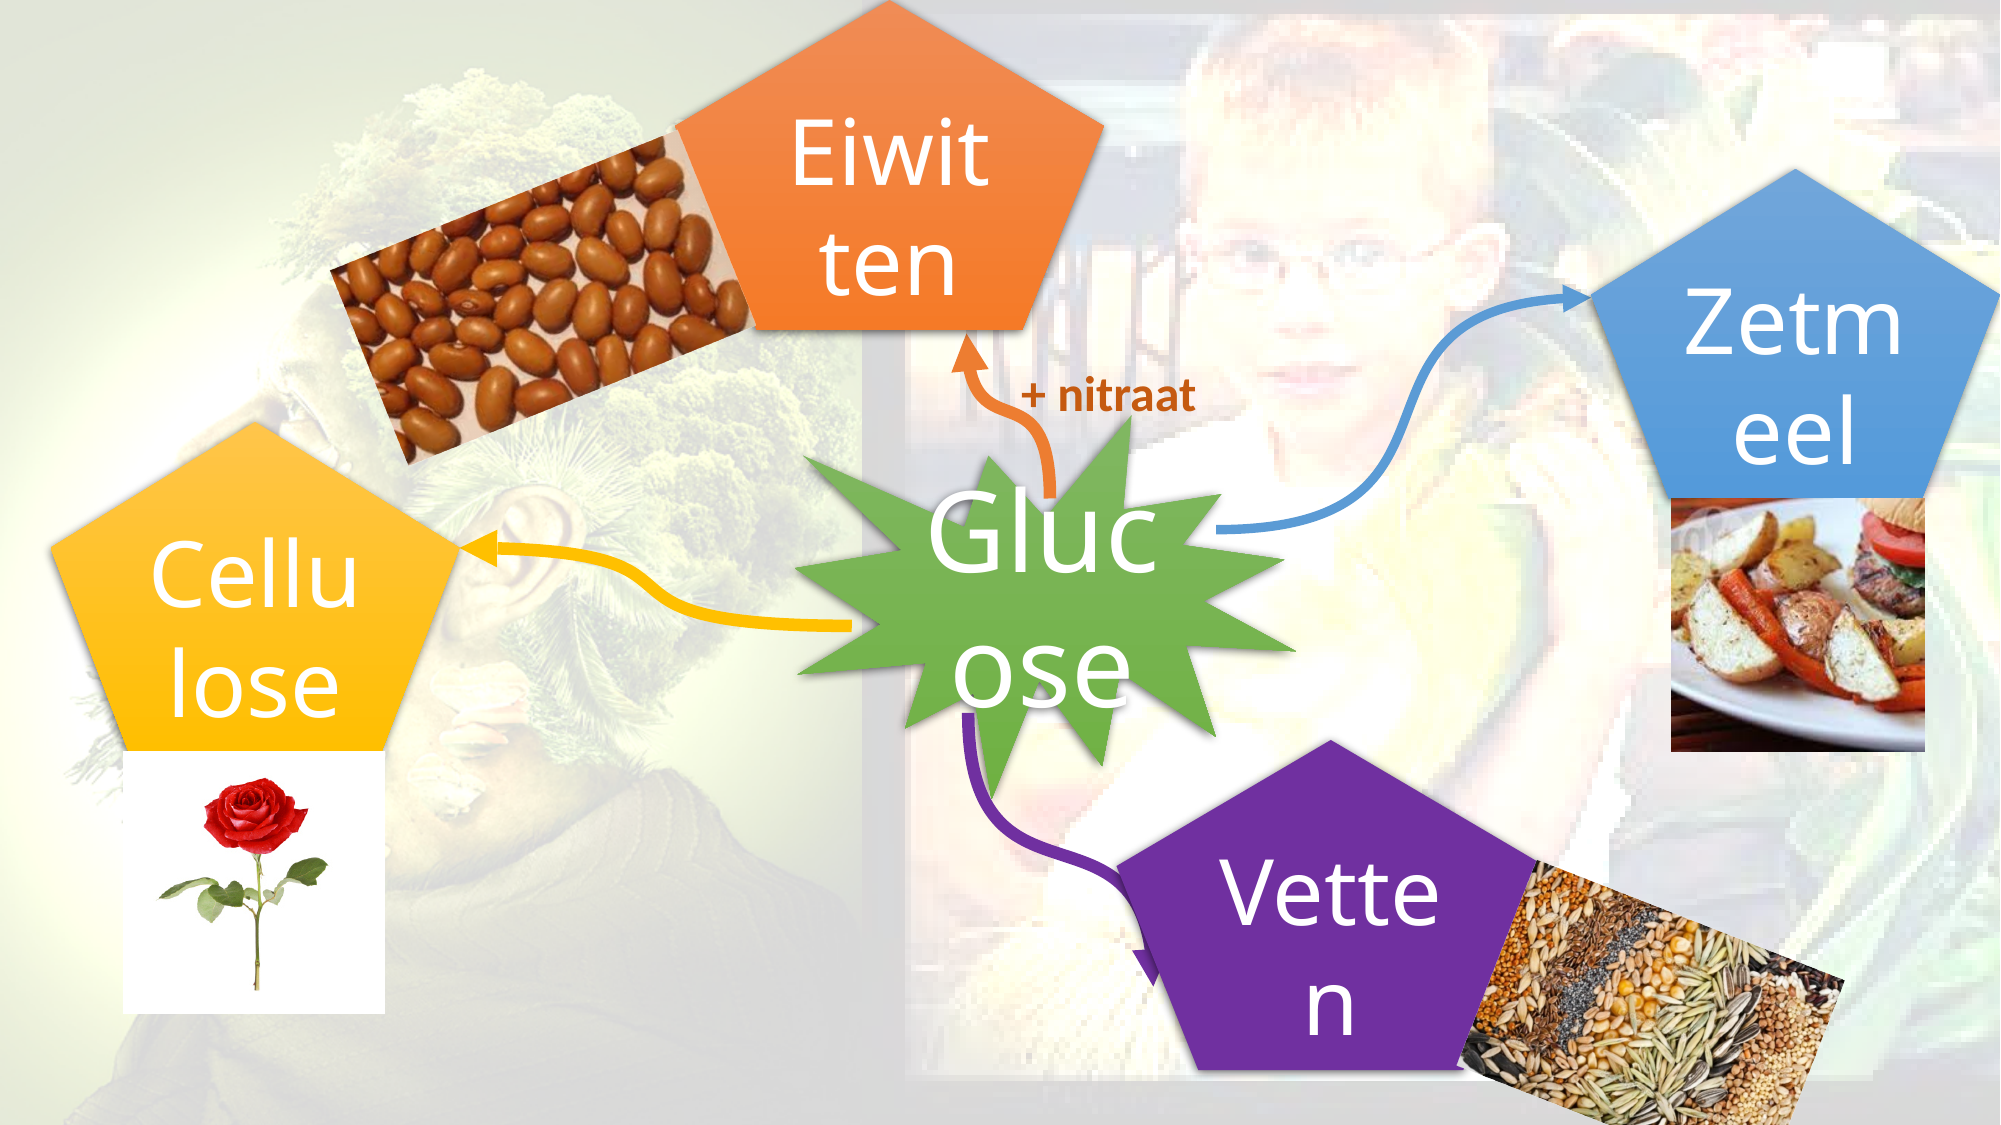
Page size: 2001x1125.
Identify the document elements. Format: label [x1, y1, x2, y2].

text_box [1215, 297, 1591, 530]
text_box [923, 757, 1198, 943]
text_box [925, 374, 1091, 458]
text_box [459, 547, 852, 626]
picture [0, 0, 2000, 1125]
